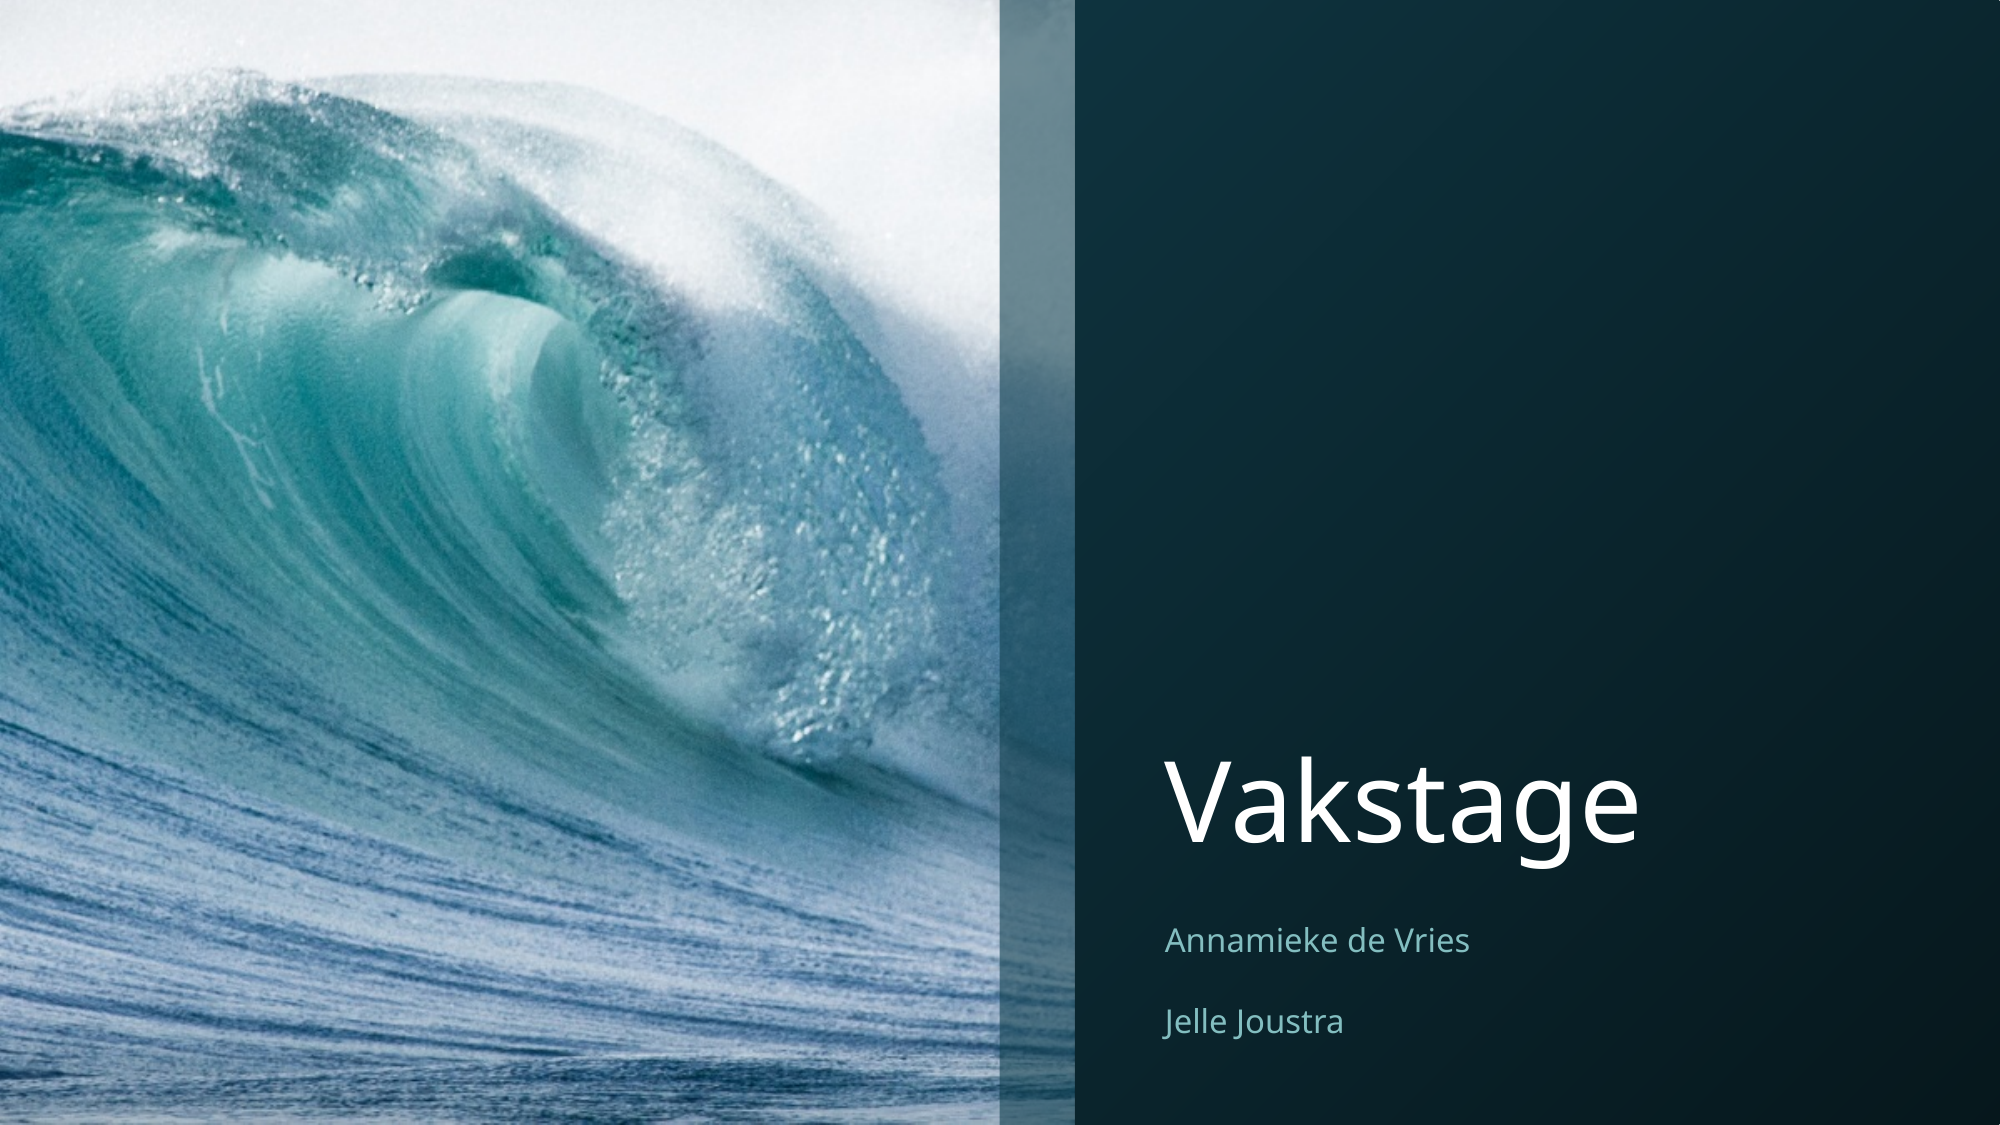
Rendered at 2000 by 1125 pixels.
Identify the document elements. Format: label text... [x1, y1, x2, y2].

picture [0, 0, 1075, 1125]
title Vakstage [1149, 262, 1900, 875]
subtitle Annamieke de Vries Jelle Joustra [1149, 912, 1900, 1050]
